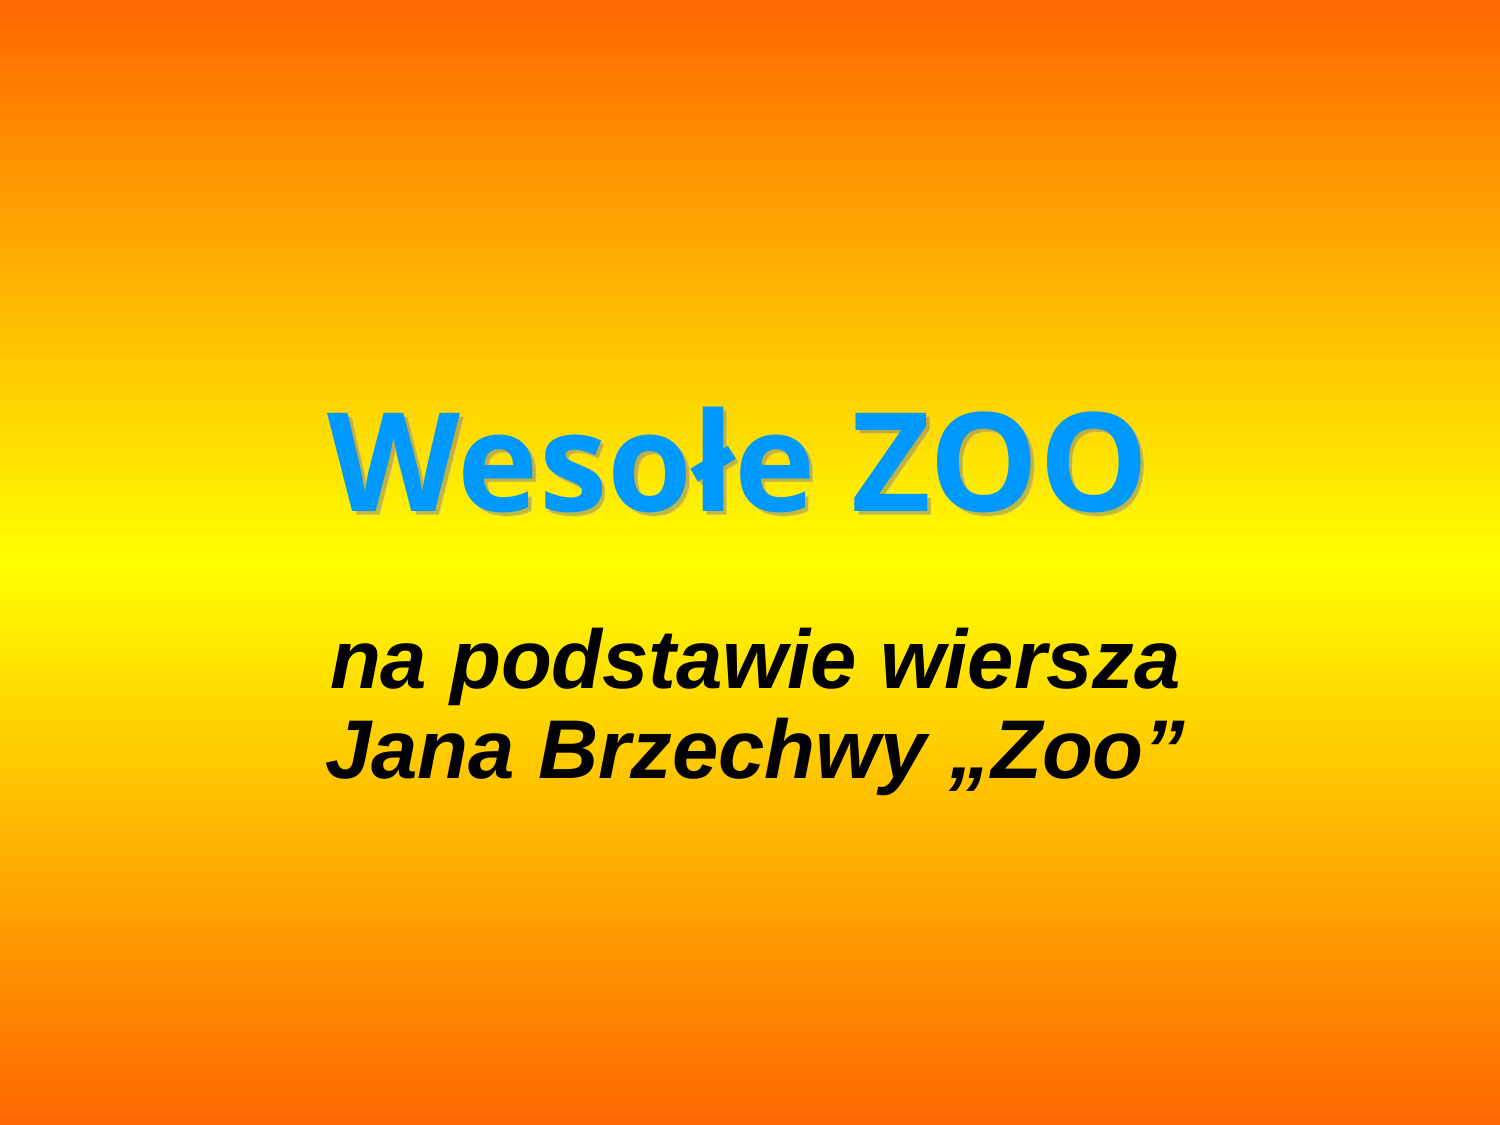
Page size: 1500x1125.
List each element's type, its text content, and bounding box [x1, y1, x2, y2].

title Wesołe ZOO [76, 314, 1400, 598]
subtitle na podstawie wiersza Jana Brzechwy „Zoo” [230, 609, 1282, 799]
